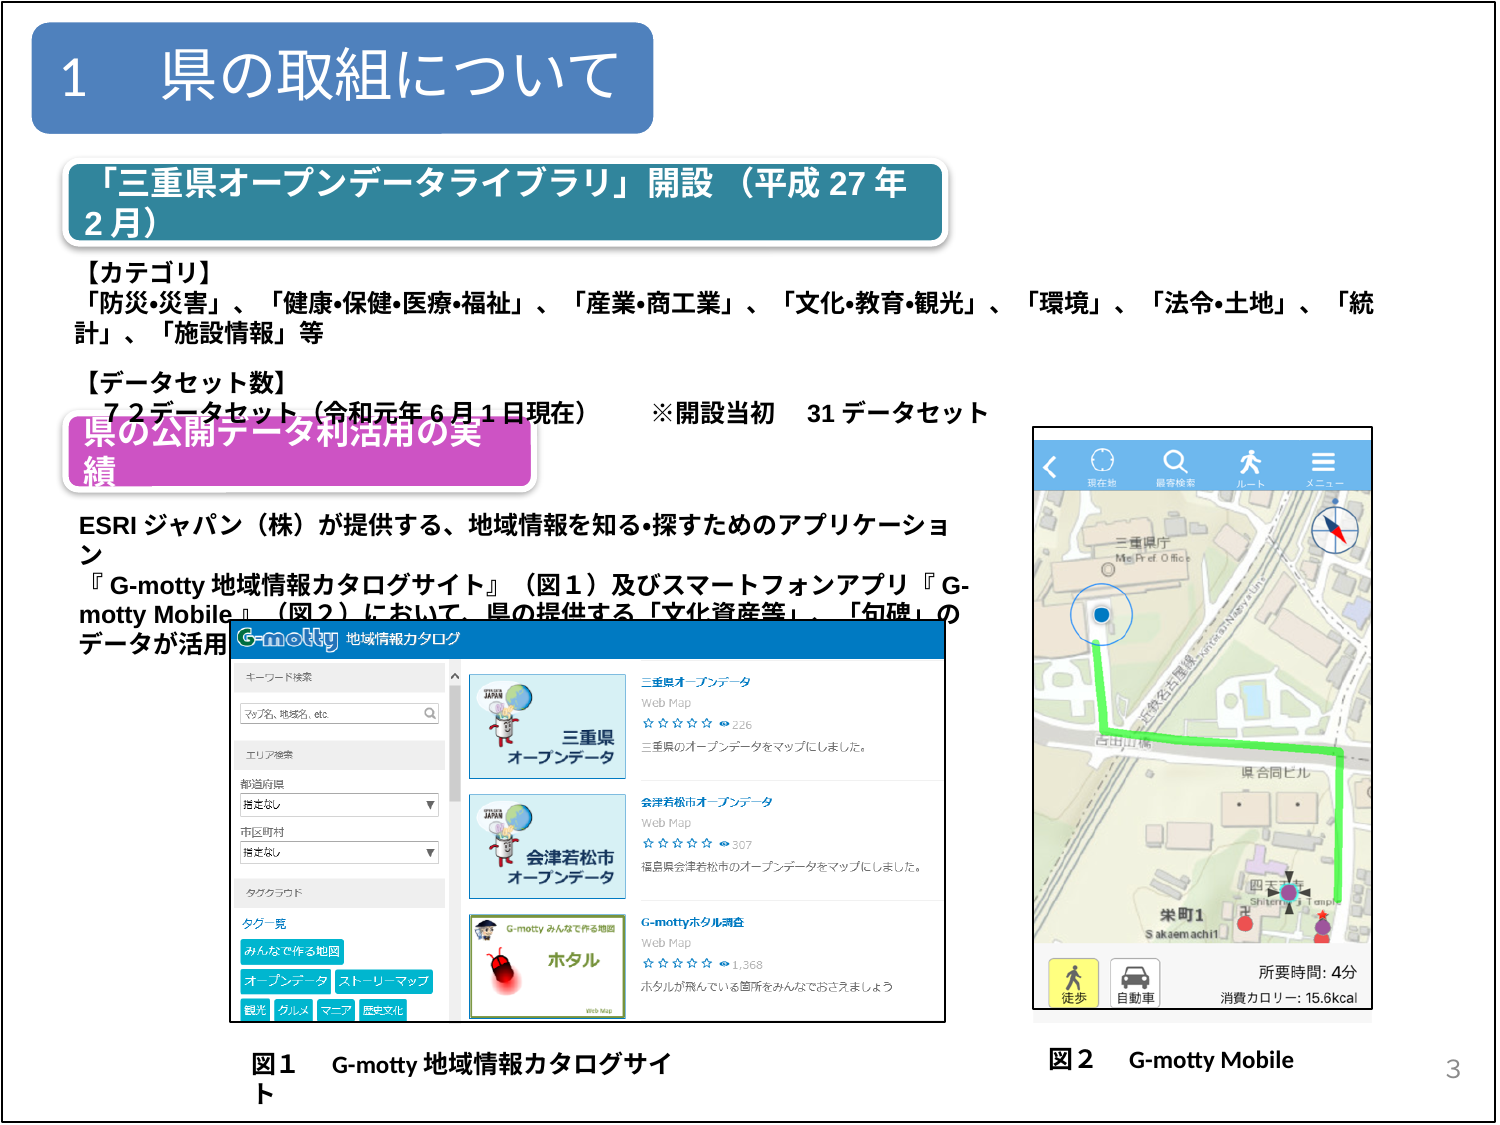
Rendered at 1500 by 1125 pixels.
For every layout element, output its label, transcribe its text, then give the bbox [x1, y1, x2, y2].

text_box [29, 18, 656, 138]
picture [229, 620, 946, 1024]
text_box [1031, 425, 1374, 440]
text_box ESRIジャパン（株）が提供する、地域情報を知る・探すためのアプリケーション 『G-motty地域情報カタログサイト』（図１）及びスマートフォンアプリ『G-motty Mobile』（図２）において、県の提供する「文化資産等」、「句碑」のデータが活用されています。 [64, 501, 991, 667]
text_box 県の公開データ利活用の実績 [62, 435, 538, 493]
text_box 図２ G-motty Mobile [1033, 1036, 1311, 1082]
text_box [0, 0, 1497, 1124]
text_box 【カテゴリ】 「防災・災害」、「健康・保健・医療・福祉」、「産業・商工業」、「文化・教育・観光」、「環境」、「法令・土地」、「統計」、「施設情報」等 【データセット数】 ７２データセット（令和元年6月1日現在） ※開設当初 31データセット [59, 249, 1427, 435]
text_box 「三重県オープンデータライブラリ」開設 （平成27年2月） [62, 157, 949, 247]
text_box 図１ G-motty地域情報カタログサイト [236, 1041, 697, 1116]
picture [1033, 439, 1373, 1023]
text_box ３ [1426, 1039, 1472, 1097]
